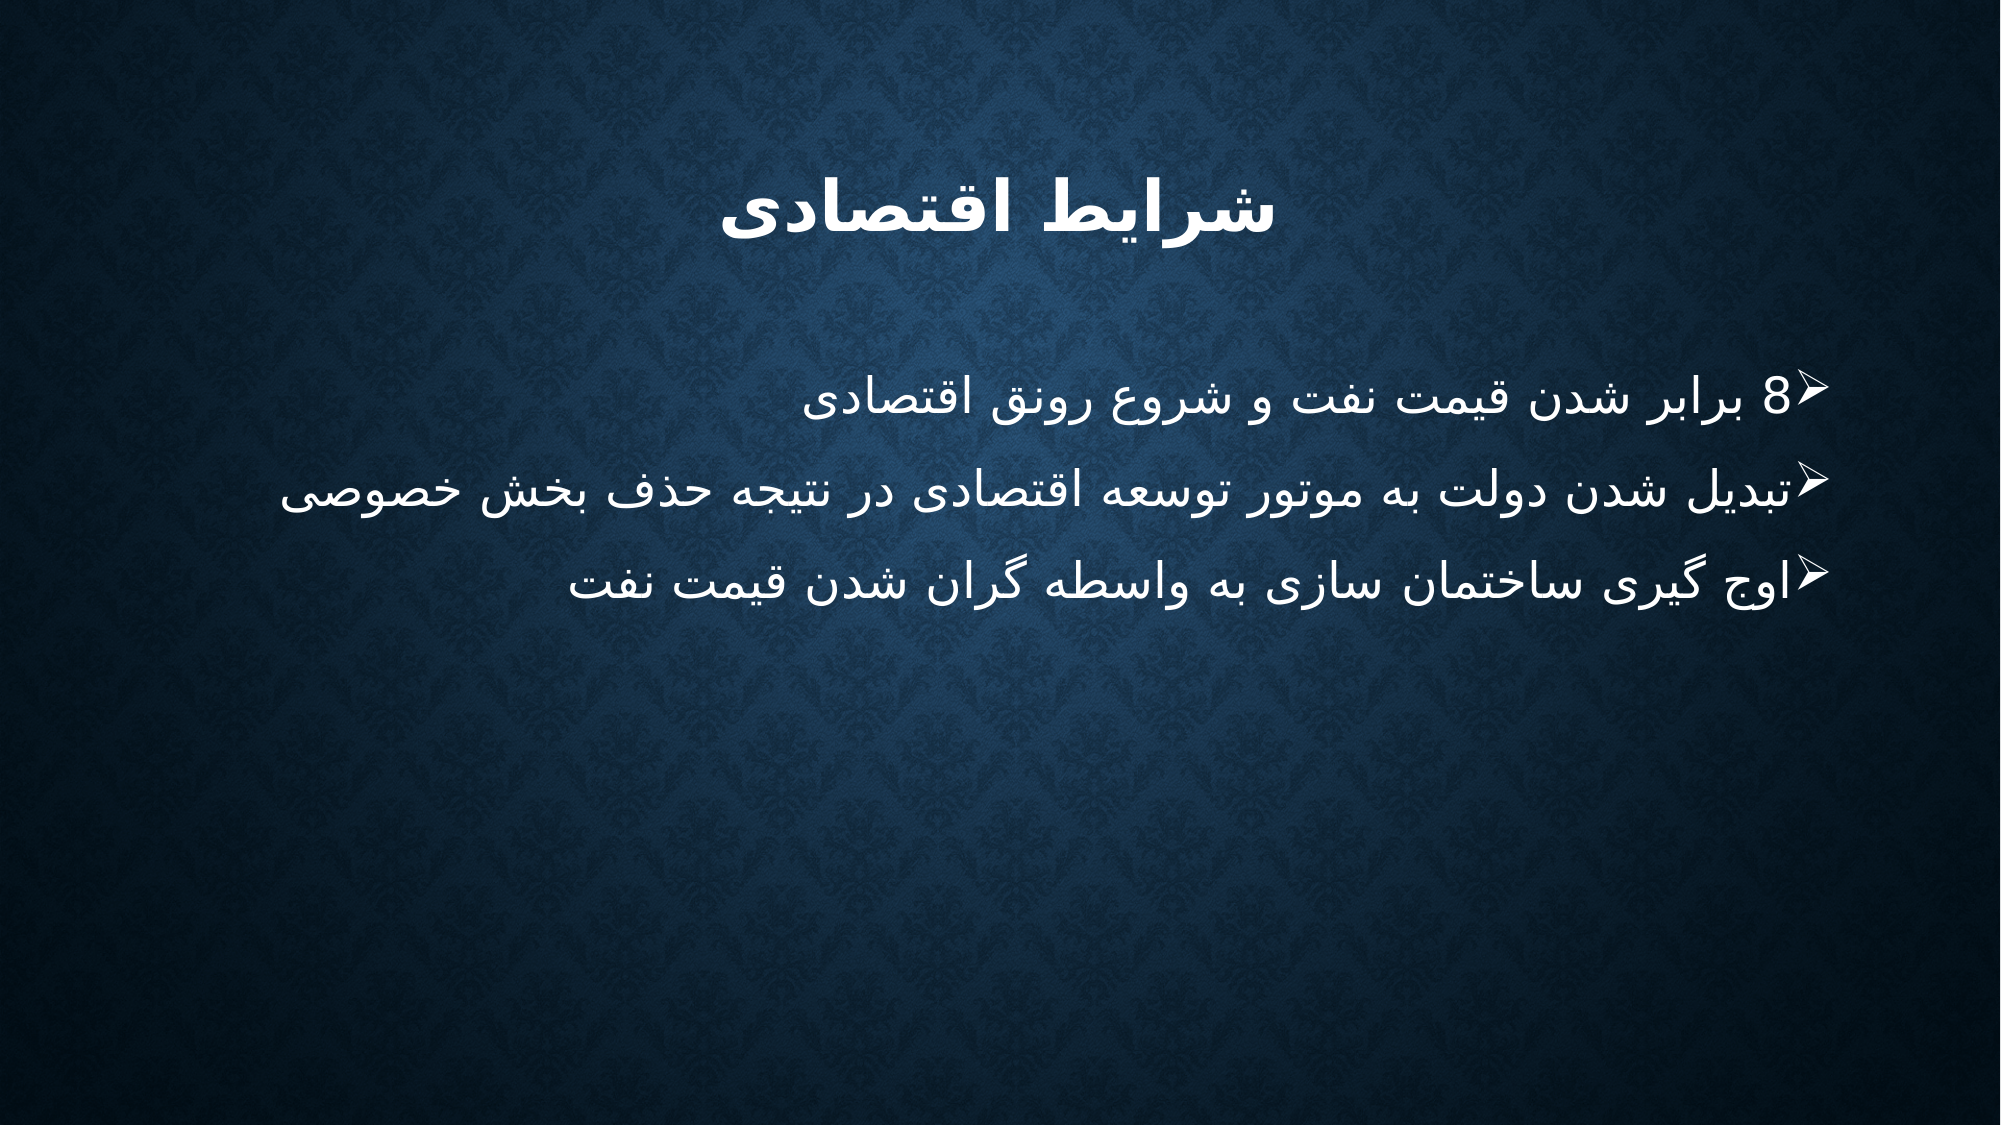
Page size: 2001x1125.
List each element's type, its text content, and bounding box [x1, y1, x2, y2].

title شرایط اقتصادی [149, 99, 1849, 318]
list 8 برابر شدن قیمت نفت و شروع رونق اقتصادی تبدیل شدن دولت به موتور توسعه اقتصادی در نتیجه حذف بخش خصوصی اوج گیری ساختمان سازی به واسطه گران شدن قیمت نفت [149, 343, 1849, 950]
